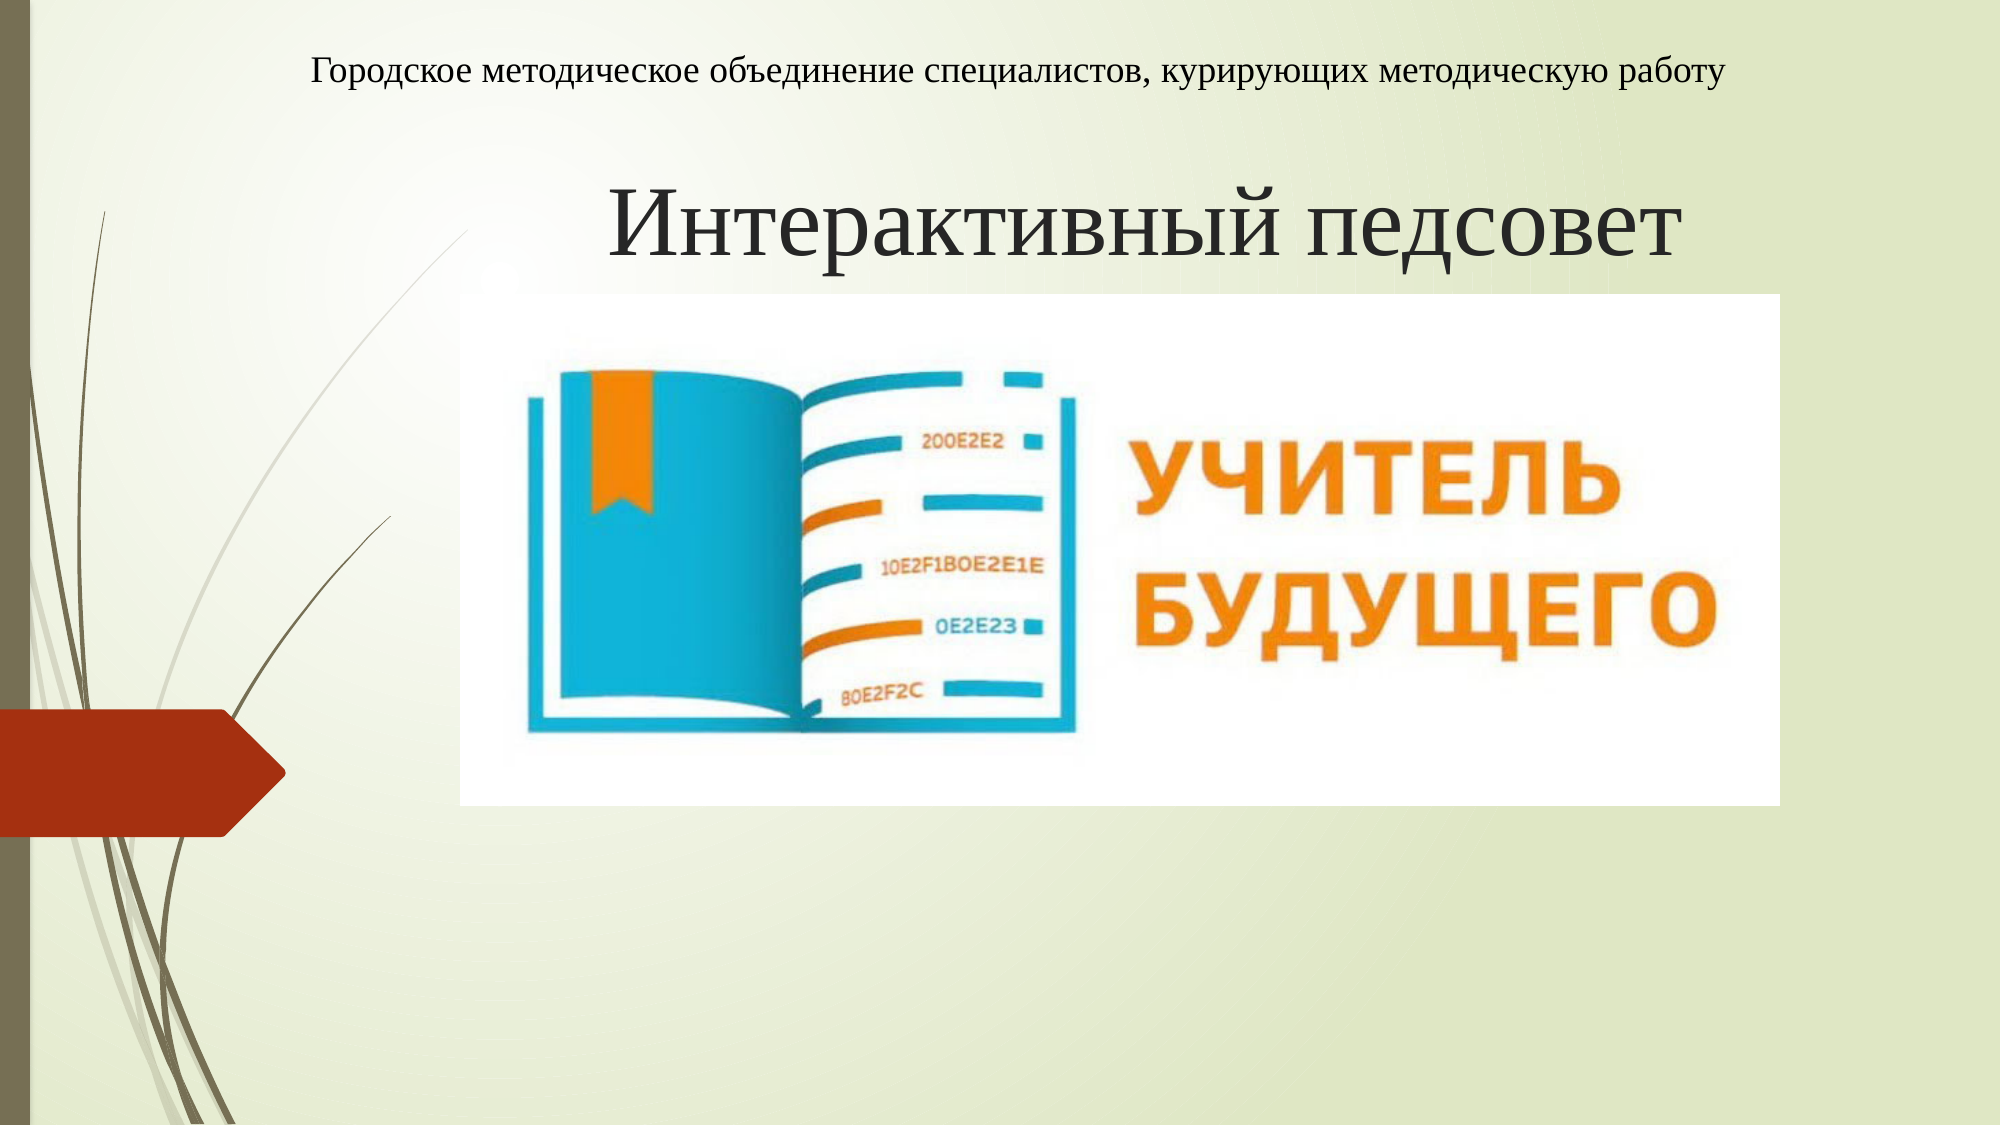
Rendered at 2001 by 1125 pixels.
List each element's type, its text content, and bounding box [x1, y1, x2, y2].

title Интерактивный педсовет [414, 147, 1878, 283]
text_box Городское методическое объединение специалистов, курирующих методическую работу [295, 37, 1752, 98]
picture [459, 294, 1780, 806]
